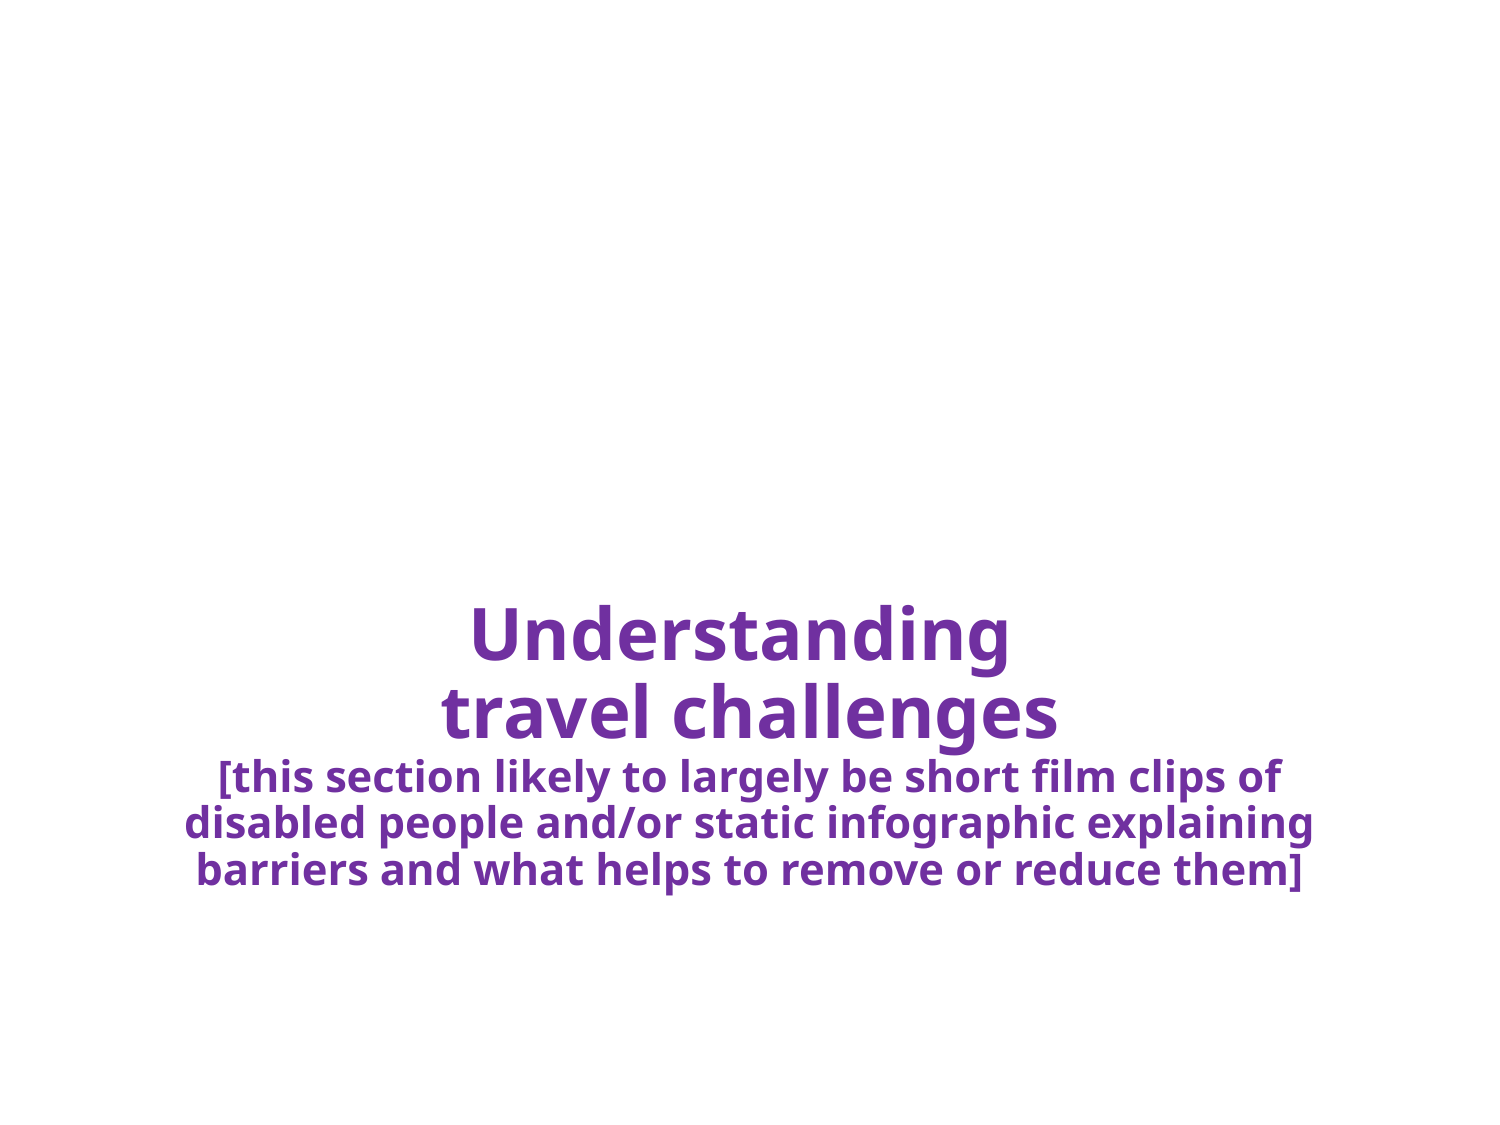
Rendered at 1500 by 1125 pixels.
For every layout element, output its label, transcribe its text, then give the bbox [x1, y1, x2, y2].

title Understanding travel challenges [this section likely to largely be short film clips of disabled people and/or static infographic explaining barriers and what helps to remove or reduce them] [112, 511, 1388, 903]
